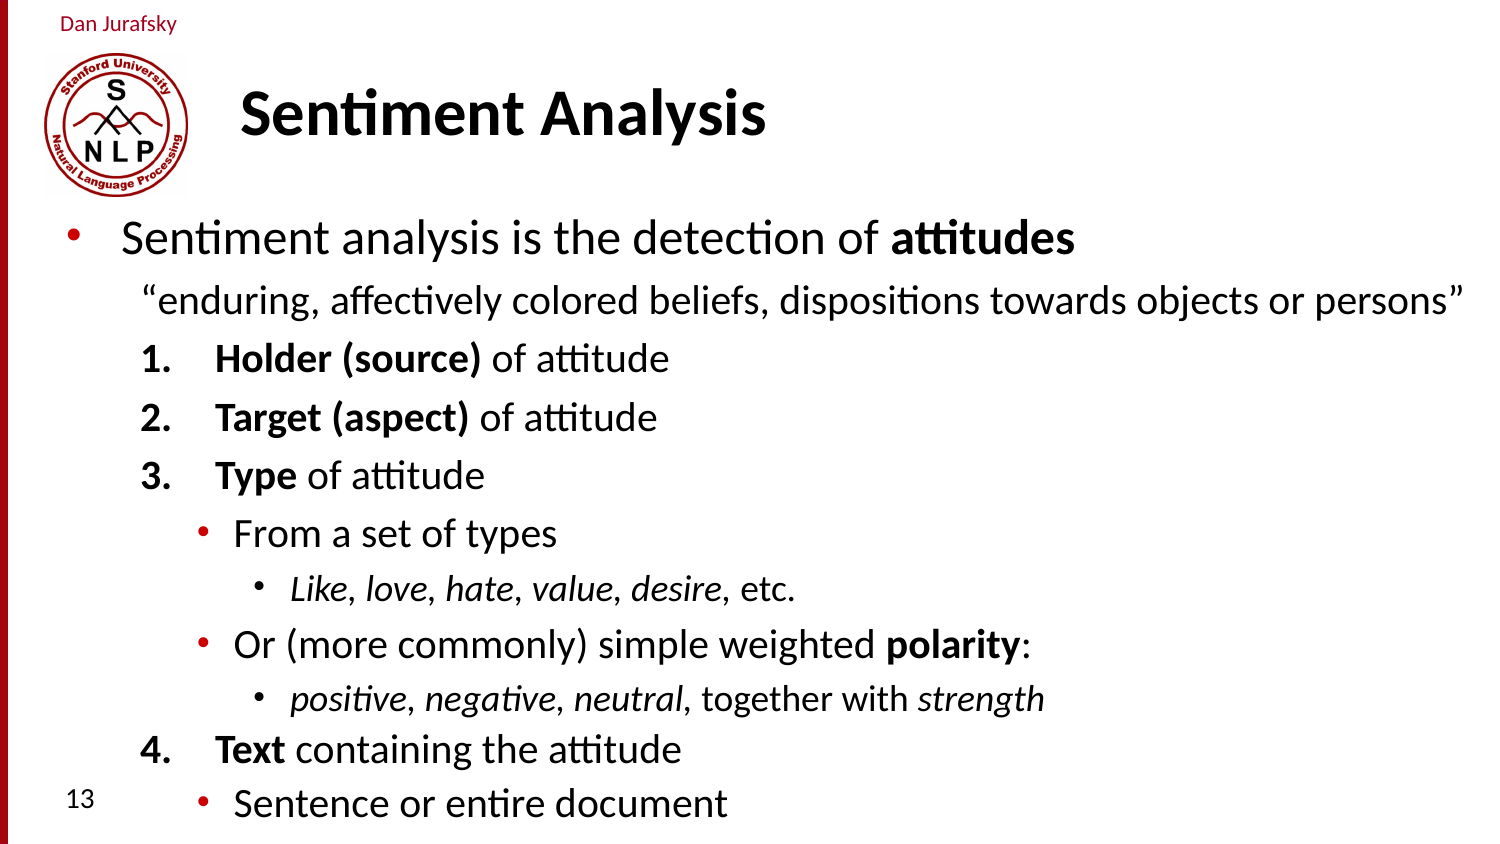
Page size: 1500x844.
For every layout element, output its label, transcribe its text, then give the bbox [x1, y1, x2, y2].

slide_number 13 [49, 771, 113, 829]
title Sentiment Analysis [225, 34, 1450, 157]
picture [44, 53, 188, 197]
list Sentiment analysis is the detection of attitudes “enduring, affectively colored beliefs, dispositions towards objects or persons” Holder (source) of attitude Target (aspect) of attitude Type of attitude From a set of types Like, love, hate, value, desire, etc. Or (more commonly) simple weighted polarity: positive, negative, neutral, together with strength Text containing the attitude Sentence or entire document [50, 196, 1488, 844]
